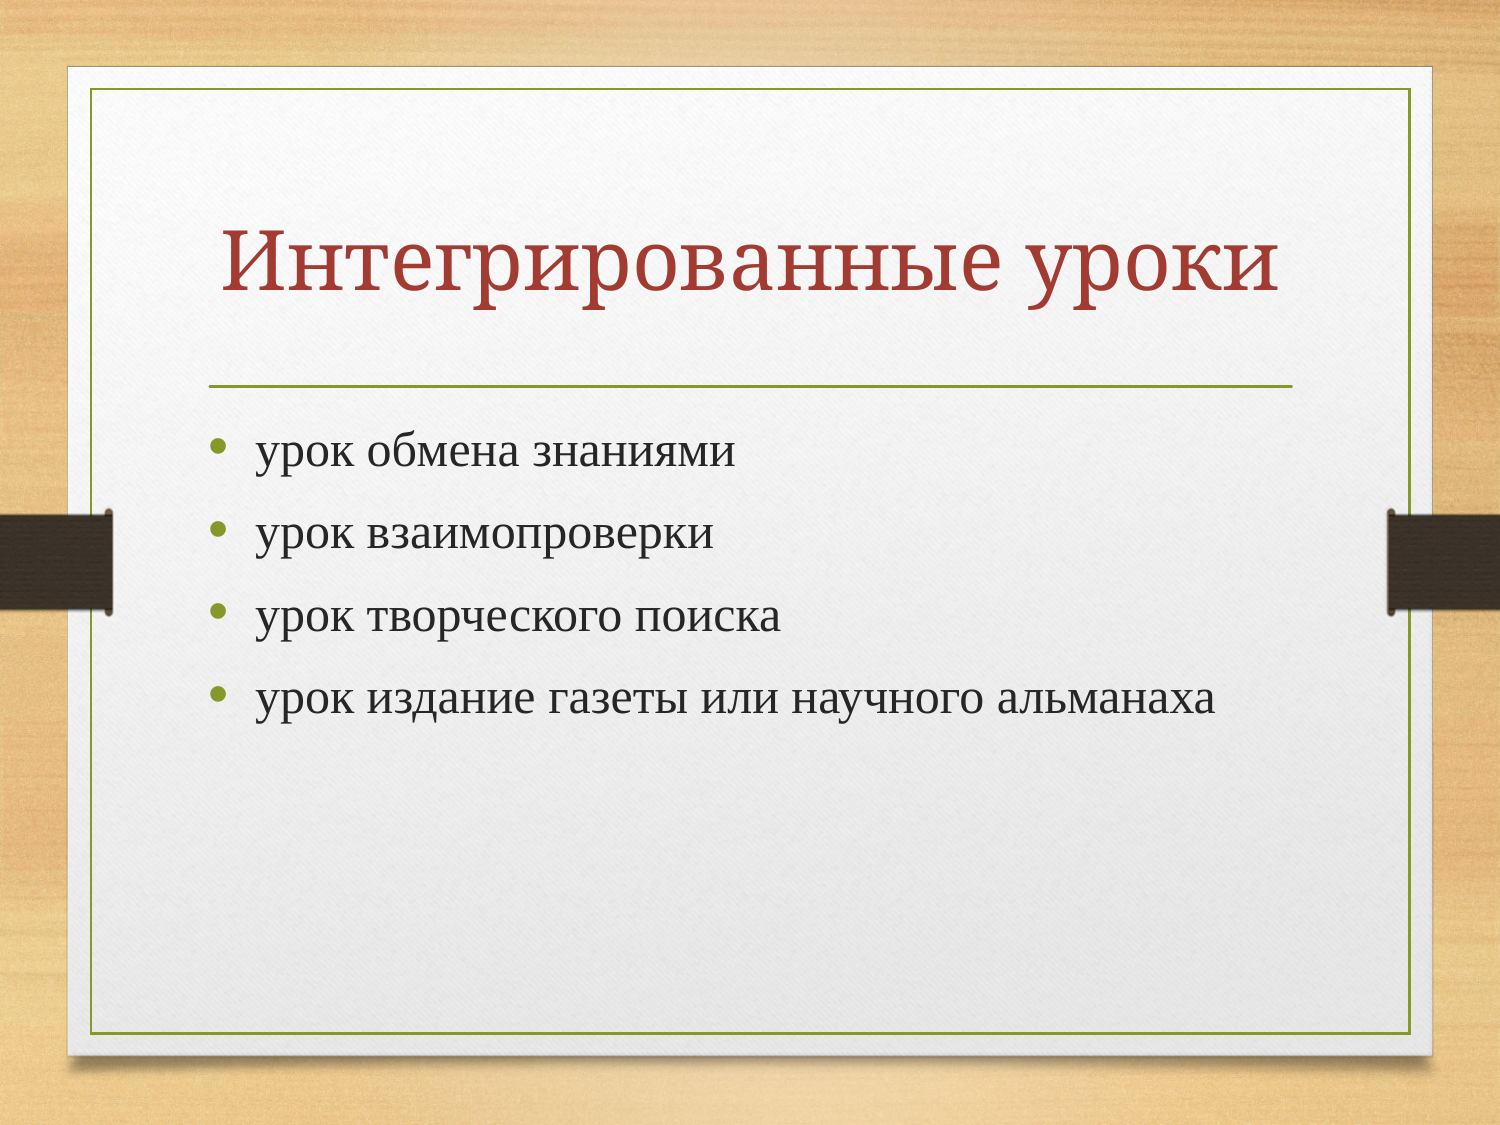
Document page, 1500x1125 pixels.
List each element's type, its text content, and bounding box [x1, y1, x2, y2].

picture [0, 0, 1500, 1125]
title Интегрированные уроки [193, 150, 1309, 365]
list урок обмена знаниями урок взаимопроверки урок творческого поиска урок издание газеты или научного альманаха [193, 408, 1309, 974]
